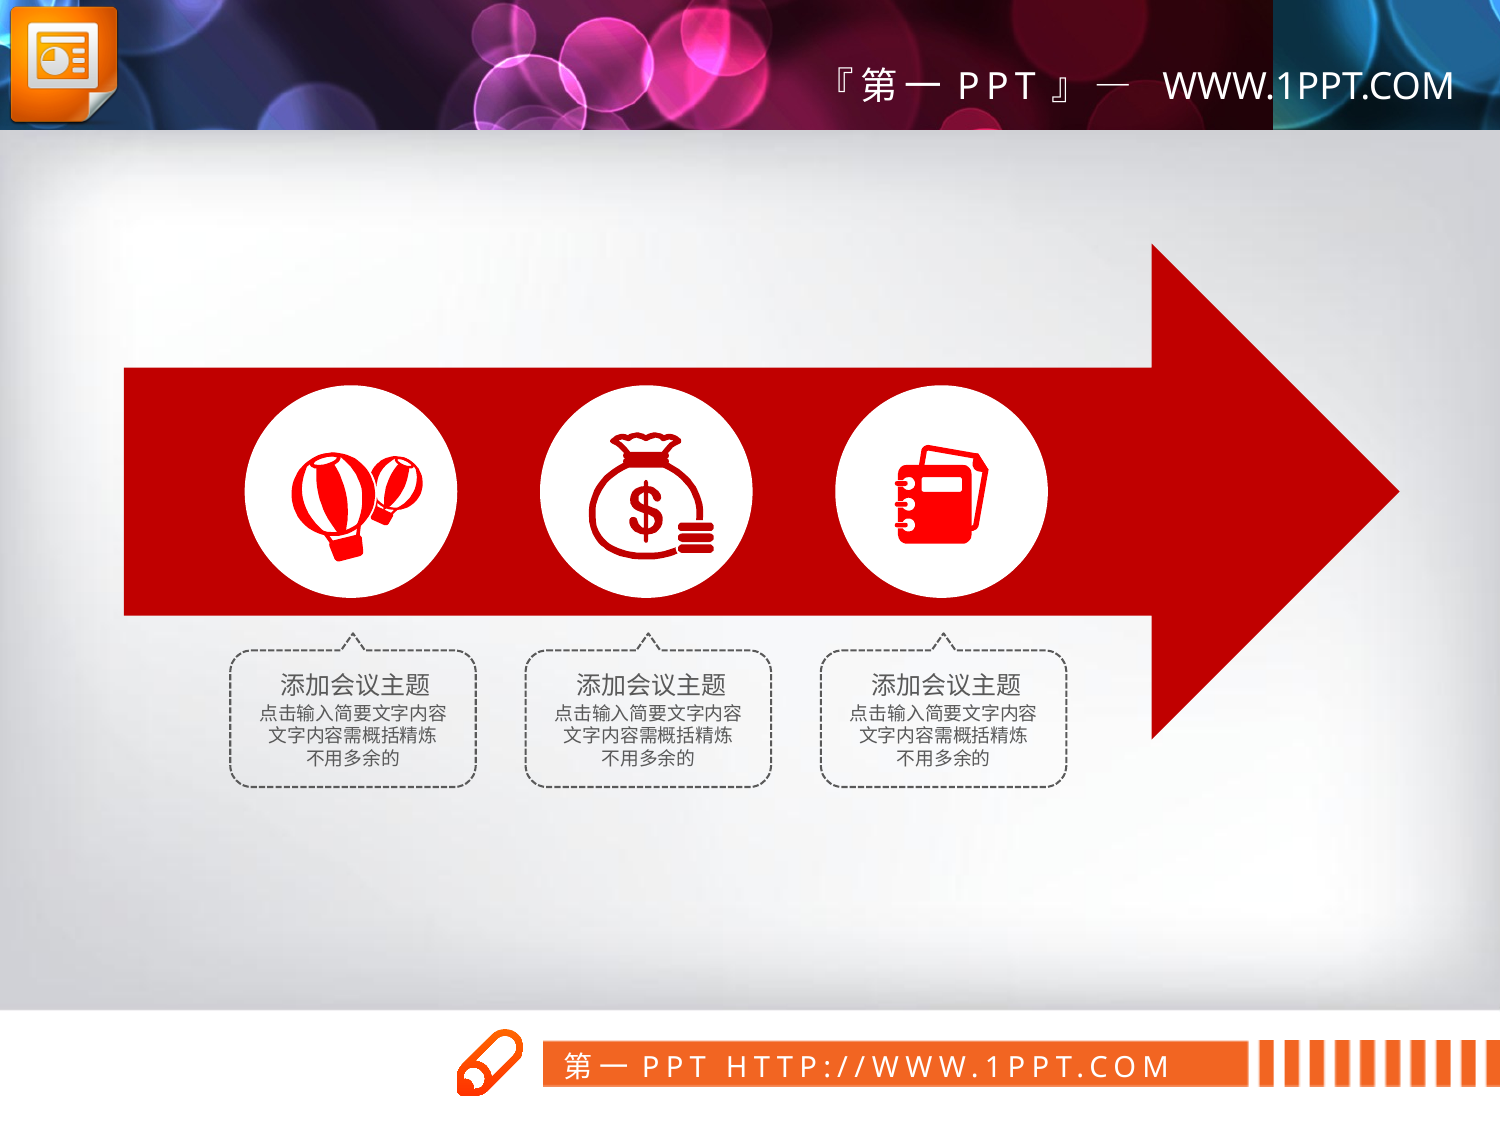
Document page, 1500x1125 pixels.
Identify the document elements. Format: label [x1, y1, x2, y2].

text_box [229, 633, 482, 788]
picture [0, 0, 1500, 1012]
text_box [123, 243, 1400, 740]
text_box [835, 385, 1048, 598]
text_box [525, 633, 777, 788]
text_box [588, 432, 714, 560]
picture [543, 1040, 1500, 1087]
text_box [540, 385, 753, 598]
text_box [291, 452, 423, 562]
text_box [244, 385, 458, 598]
text_box [894, 444, 989, 544]
text_box [820, 633, 1072, 788]
